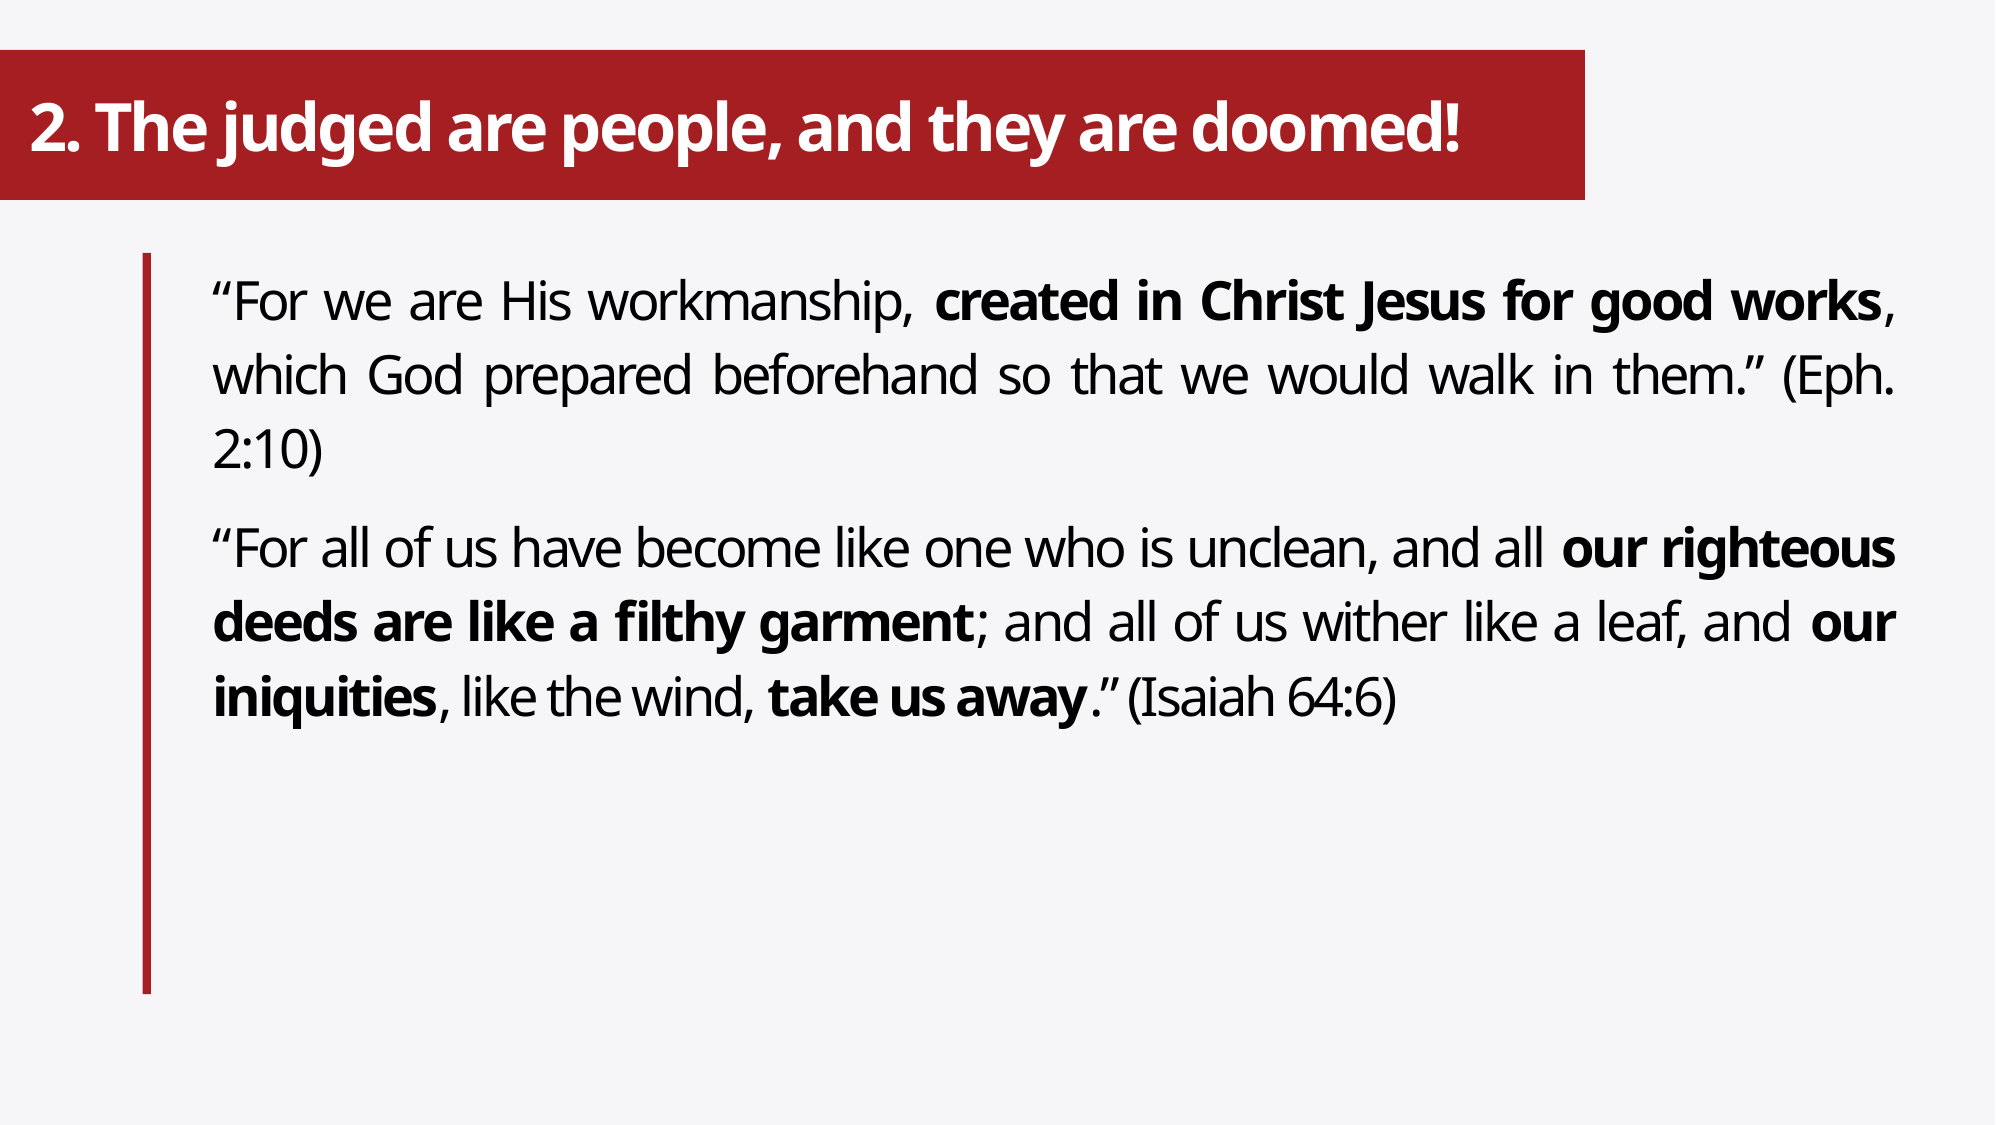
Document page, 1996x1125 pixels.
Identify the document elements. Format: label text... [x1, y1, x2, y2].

title 2. The judged are people, and they are doomed! [14, 62, 1810, 188]
subtitle “For we are His workmanship, created in Christ Jesus for good works, which God prepared beforehand so that we would walk in them.” (Eph. 2:10) “For all of us have become like one who is unclean, and all our righteous deeds are like a filthy garment; and all of us wither like a leaf, and our iniquities, like the wind, take us away.” (Isaiah 64:6) [197, 249, 1910, 1000]
